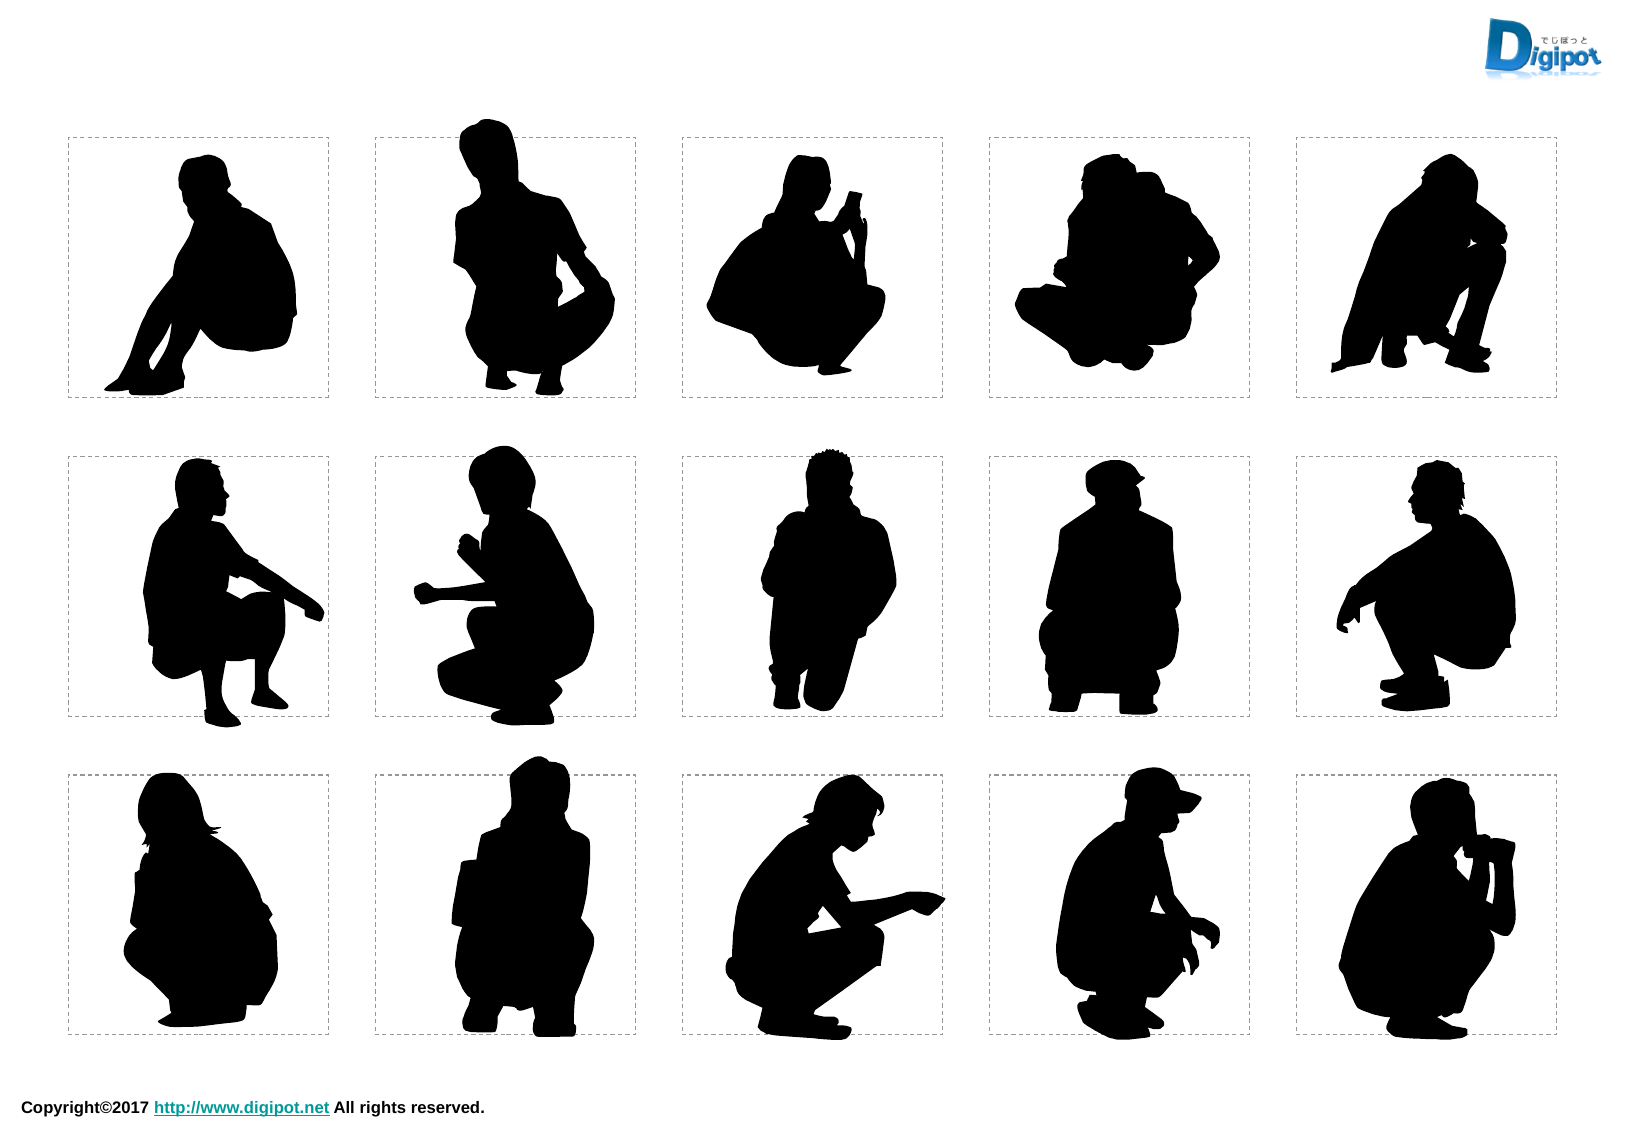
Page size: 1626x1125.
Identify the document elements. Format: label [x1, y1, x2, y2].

text_box [1330, 153, 1508, 373]
text_box [1336, 460, 1516, 712]
text_box [453, 119, 615, 396]
text_box [706, 155, 886, 376]
text_box [1338, 777, 1516, 1040]
text_box [413, 445, 595, 726]
text_box [725, 774, 946, 1040]
text_box [760, 448, 897, 712]
text_box [142, 458, 325, 728]
text_box [1038, 460, 1182, 715]
text_box [1014, 154, 1220, 371]
text_box [451, 756, 595, 1037]
text_box [123, 772, 278, 1028]
picture [1485, 18, 1602, 82]
text_box [104, 154, 298, 396]
text_box [1056, 767, 1220, 1040]
